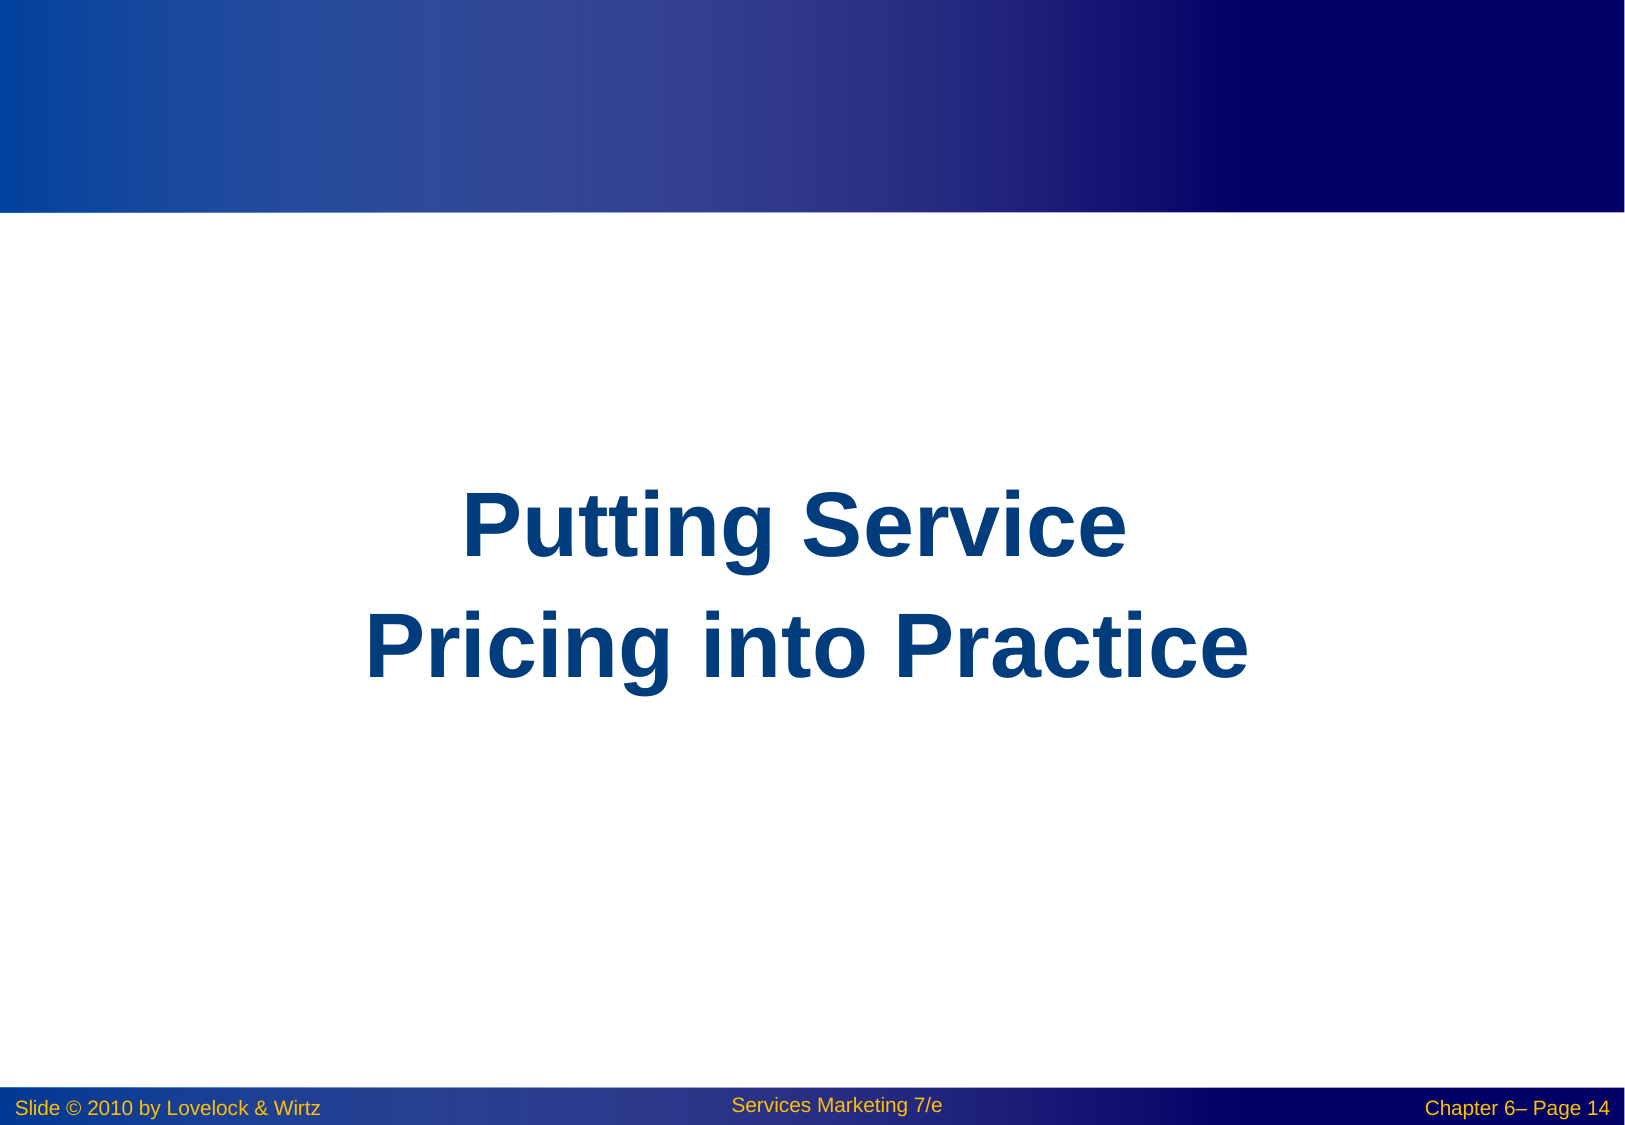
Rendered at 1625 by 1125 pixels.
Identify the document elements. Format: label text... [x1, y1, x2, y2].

text_box Putting Service Pricing into Practice [115, 410, 1500, 740]
